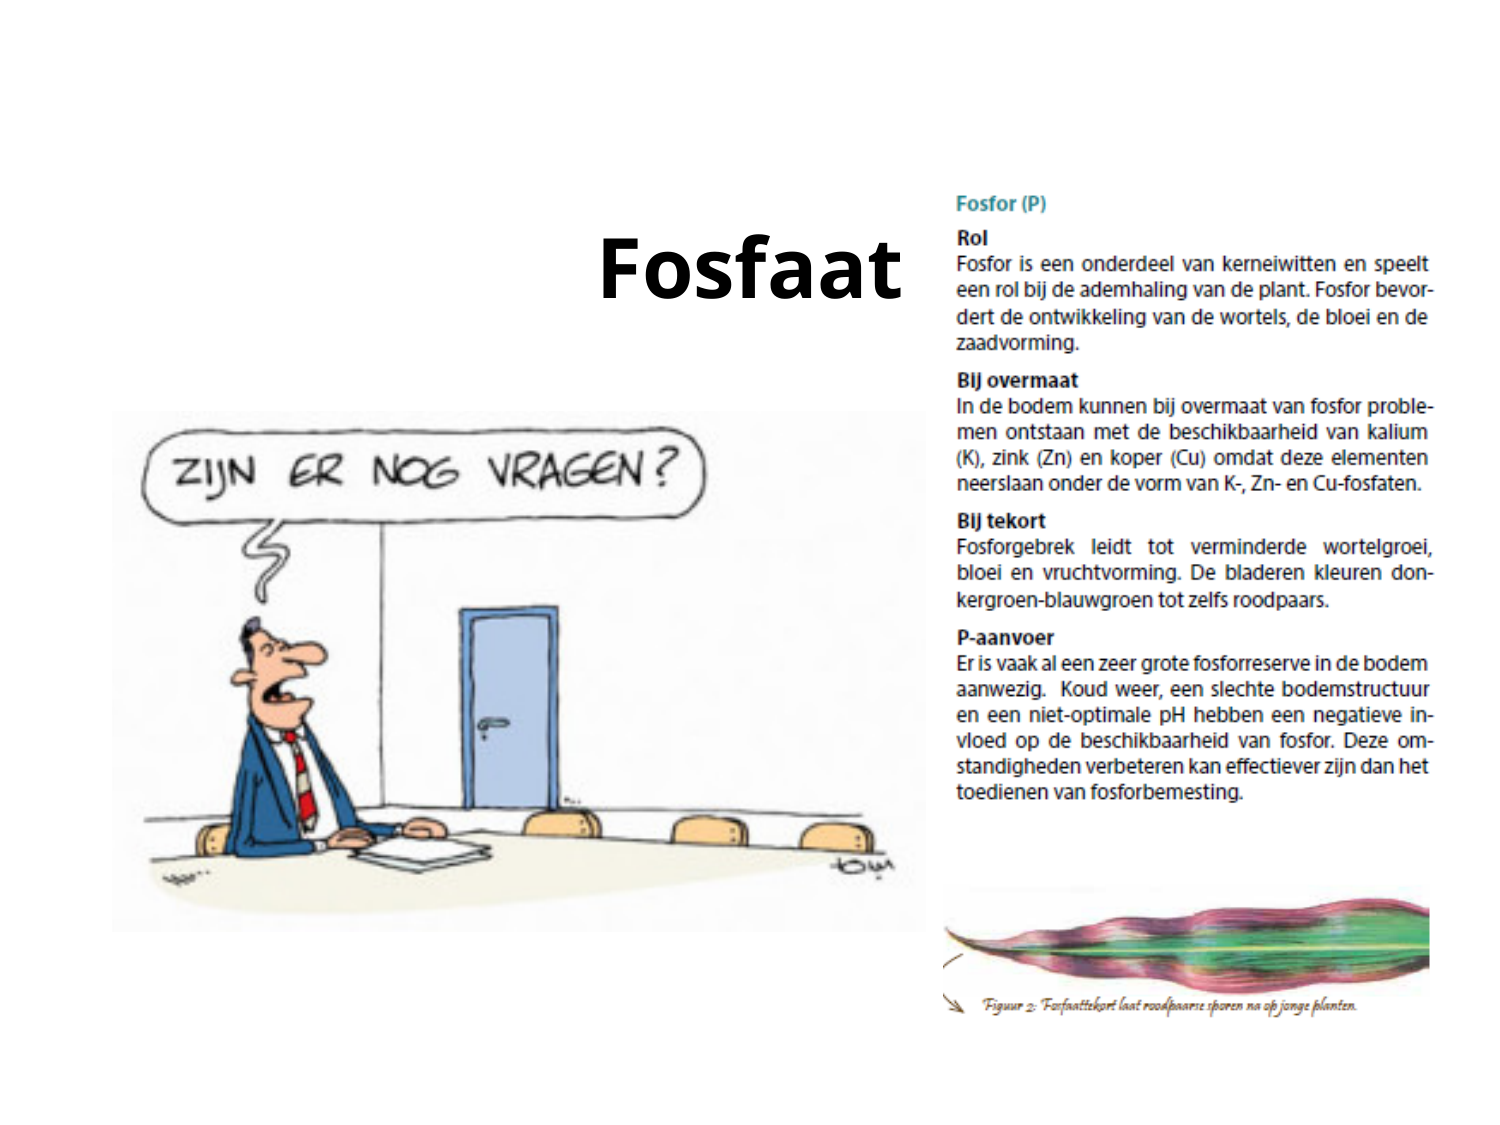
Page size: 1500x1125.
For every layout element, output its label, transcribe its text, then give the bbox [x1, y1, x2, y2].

list Nog vragen? [112, 412, 937, 992]
title Fosfaat [283, 184, 940, 347]
picture [942, 184, 1459, 1026]
picture [112, 411, 926, 932]
